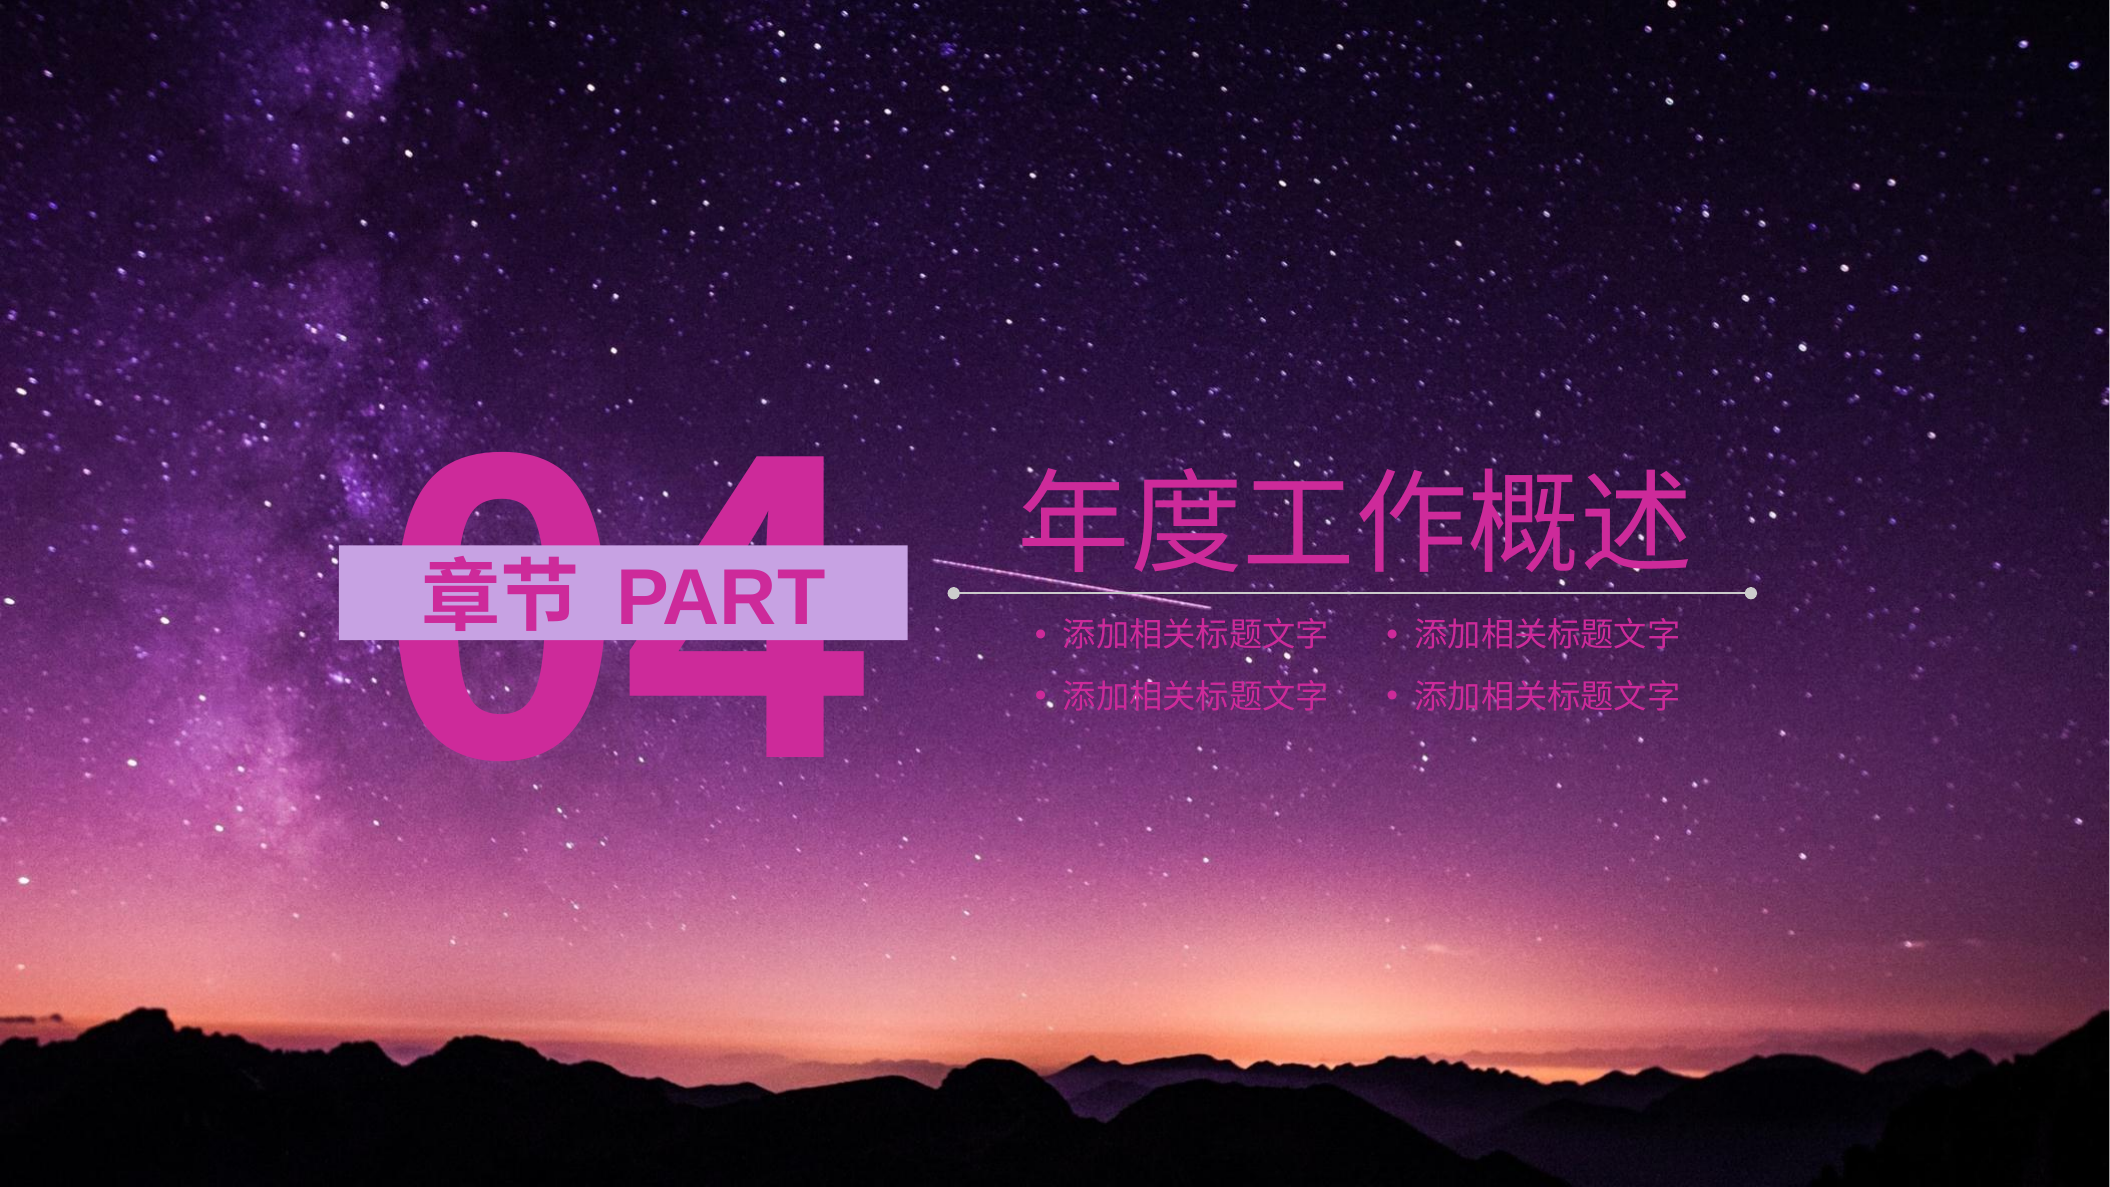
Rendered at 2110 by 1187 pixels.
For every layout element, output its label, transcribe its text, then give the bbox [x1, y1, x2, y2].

text_box 添加相关标题文字 [1371, 667, 1696, 723]
text_box 章节 PART [338, 545, 908, 641]
text_box 04 [259, 320, 988, 846]
picture [0, 0, 2110, 1187]
text_box 年度工作概述 [1017, 450, 1751, 586]
text_box 添加相关标题文字 [1019, 606, 1344, 661]
text_box 添加相关标题文字 [1019, 667, 1344, 723]
text_box 添加相关标题文字 [1371, 606, 1696, 661]
